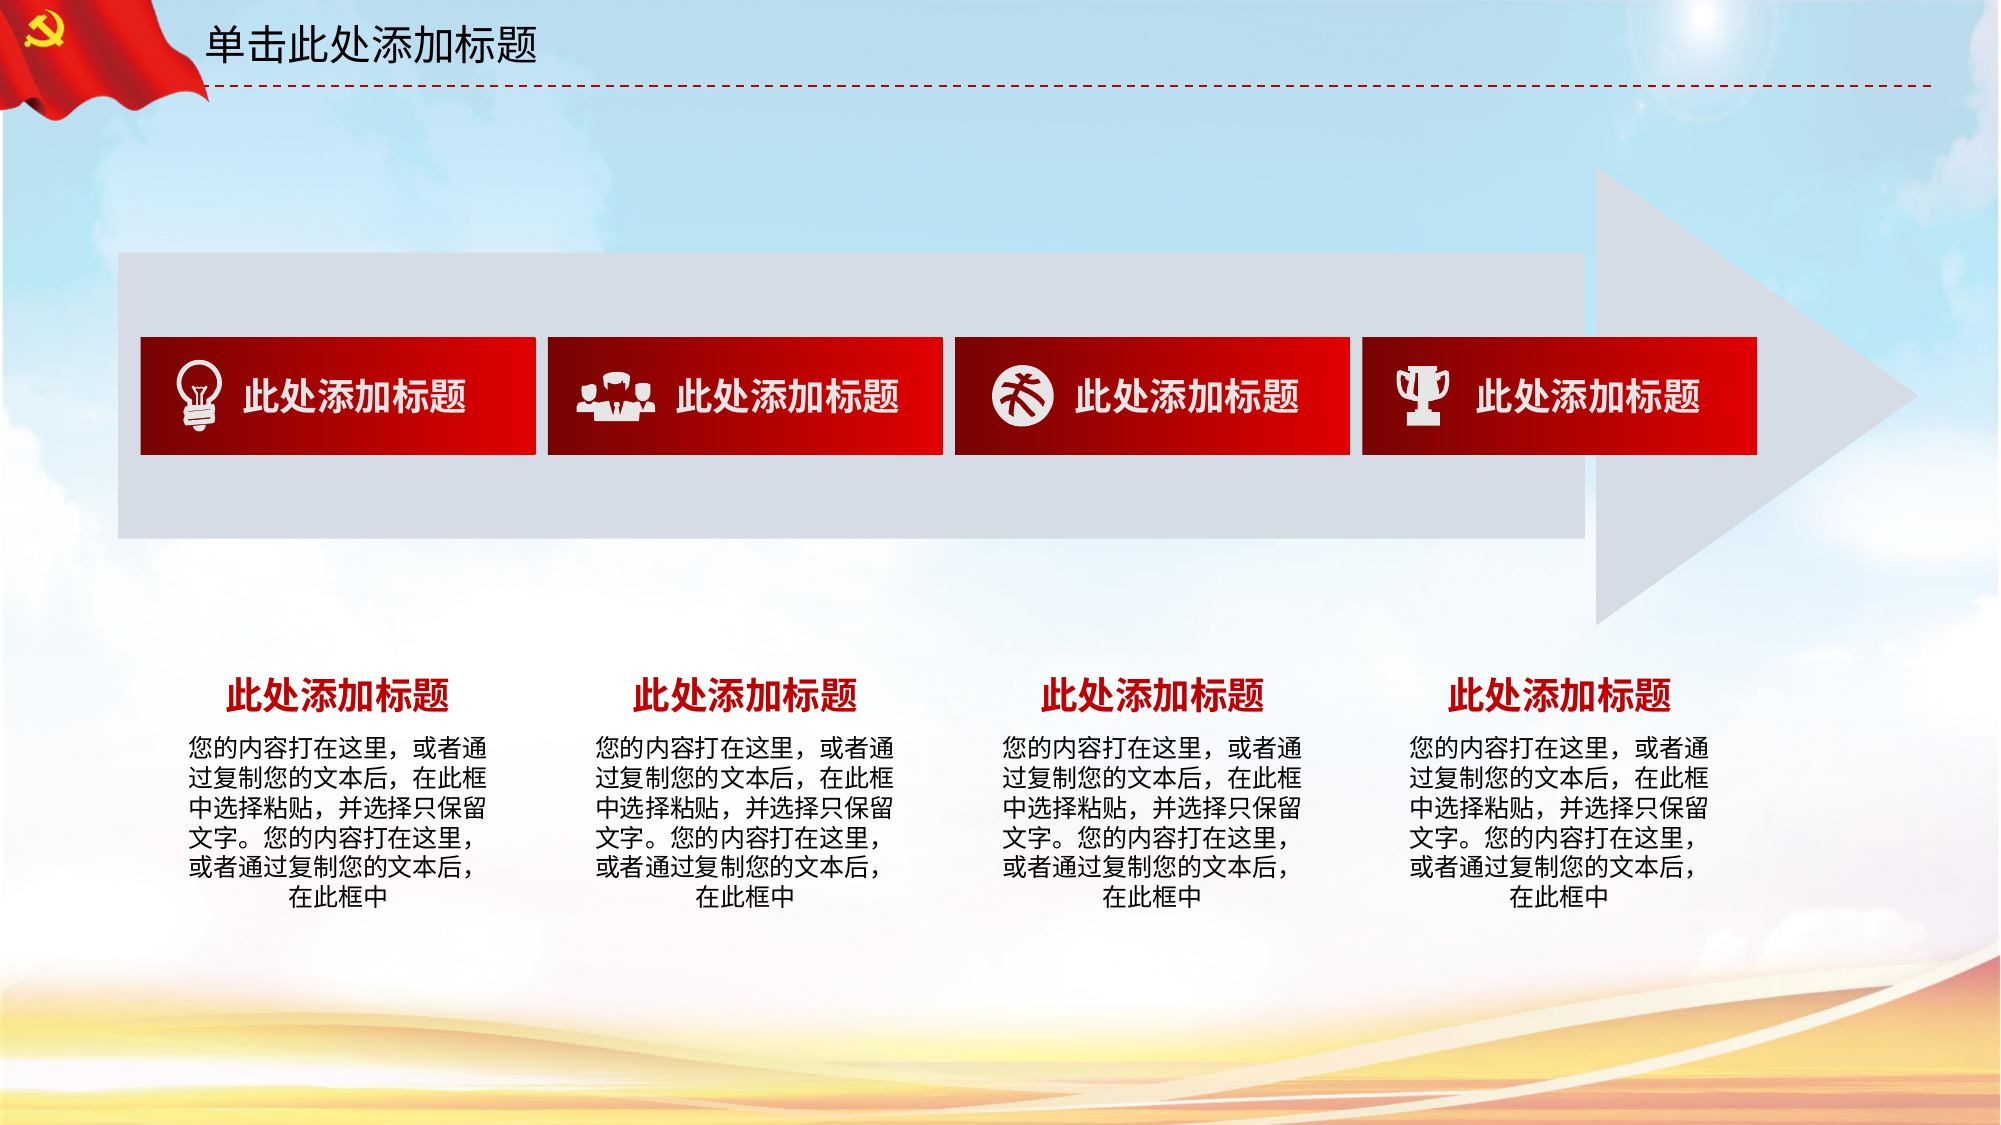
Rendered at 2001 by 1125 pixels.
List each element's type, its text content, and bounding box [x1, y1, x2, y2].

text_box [547, 337, 943, 455]
picture [0, 0, 2001, 1125]
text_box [1362, 337, 1758, 455]
text_box 此处添加标题 [1025, 664, 1280, 724]
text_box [140, 337, 536, 455]
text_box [955, 337, 1350, 455]
text_box [117, 251, 1586, 540]
text_box 您的内容打在这里，或者通过复制您的文本后，在此框中选择粘贴，并选择只保留文字。您的内容打在这里，或者通过复制您的文本后，在此框中 [165, 724, 511, 920]
text_box [1595, 163, 1920, 628]
text_box 您的内容打在这里，或者通过复制您的文本后，在此框中选择粘贴，并选择只保留文字。您的内容打在这里，或者通过复制您的文本后，在此框中 [979, 724, 1326, 920]
text_box 此处添加标题 [1432, 664, 1688, 724]
title 单击此处添加标题 [222, 7, 583, 86]
text_box 此处添加标题 [210, 664, 466, 724]
text_box 您的内容打在这里，或者通过复制您的文本后，在此框中选择粘贴，并选择只保留文字。您的内容打在这里，或者通过复制您的文本后，在此框中 [1387, 724, 1733, 920]
text_box 此处添加标题 [617, 664, 873, 724]
text_box 您的内容打在这里，或者通过复制您的文本后，在此框中选择粘贴，并选择只保留文字。您的内容打在这里，或者通过复制您的文本后，在此框中 [572, 724, 918, 920]
